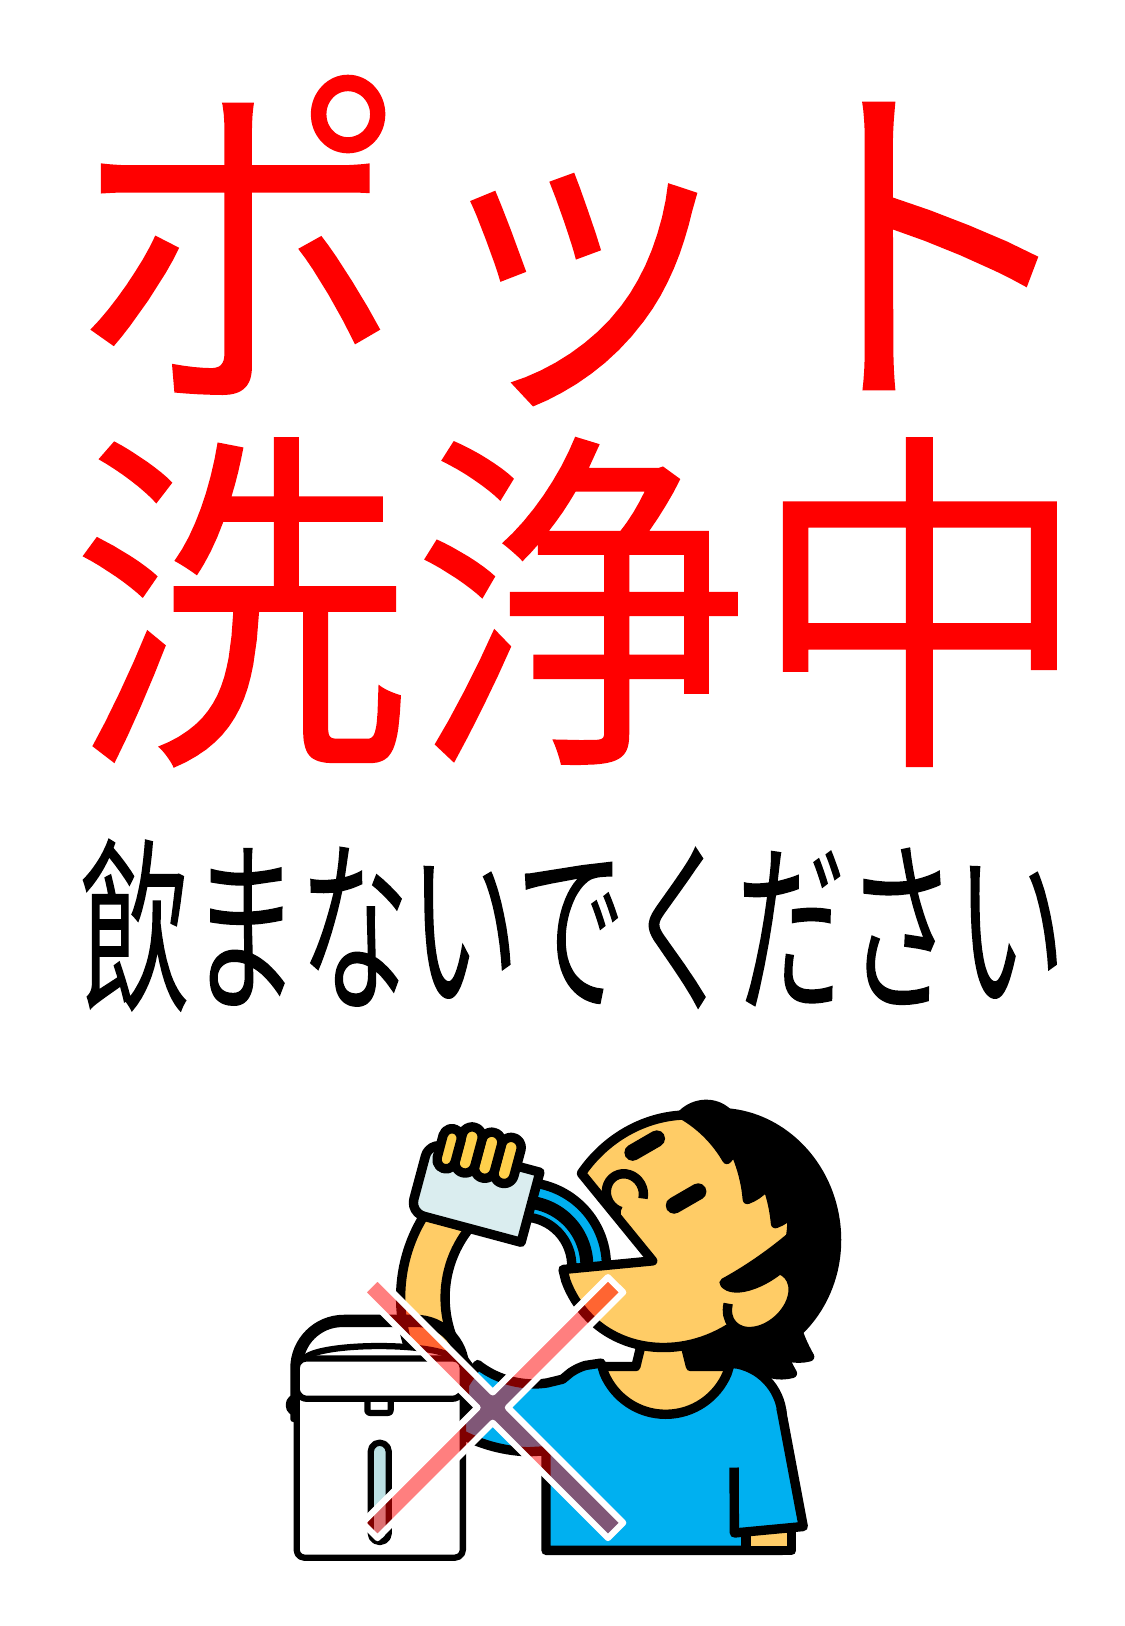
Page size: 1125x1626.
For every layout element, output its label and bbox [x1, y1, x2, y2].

text_box [82, 74, 1058, 1013]
text_box [288, 1093, 837, 1559]
